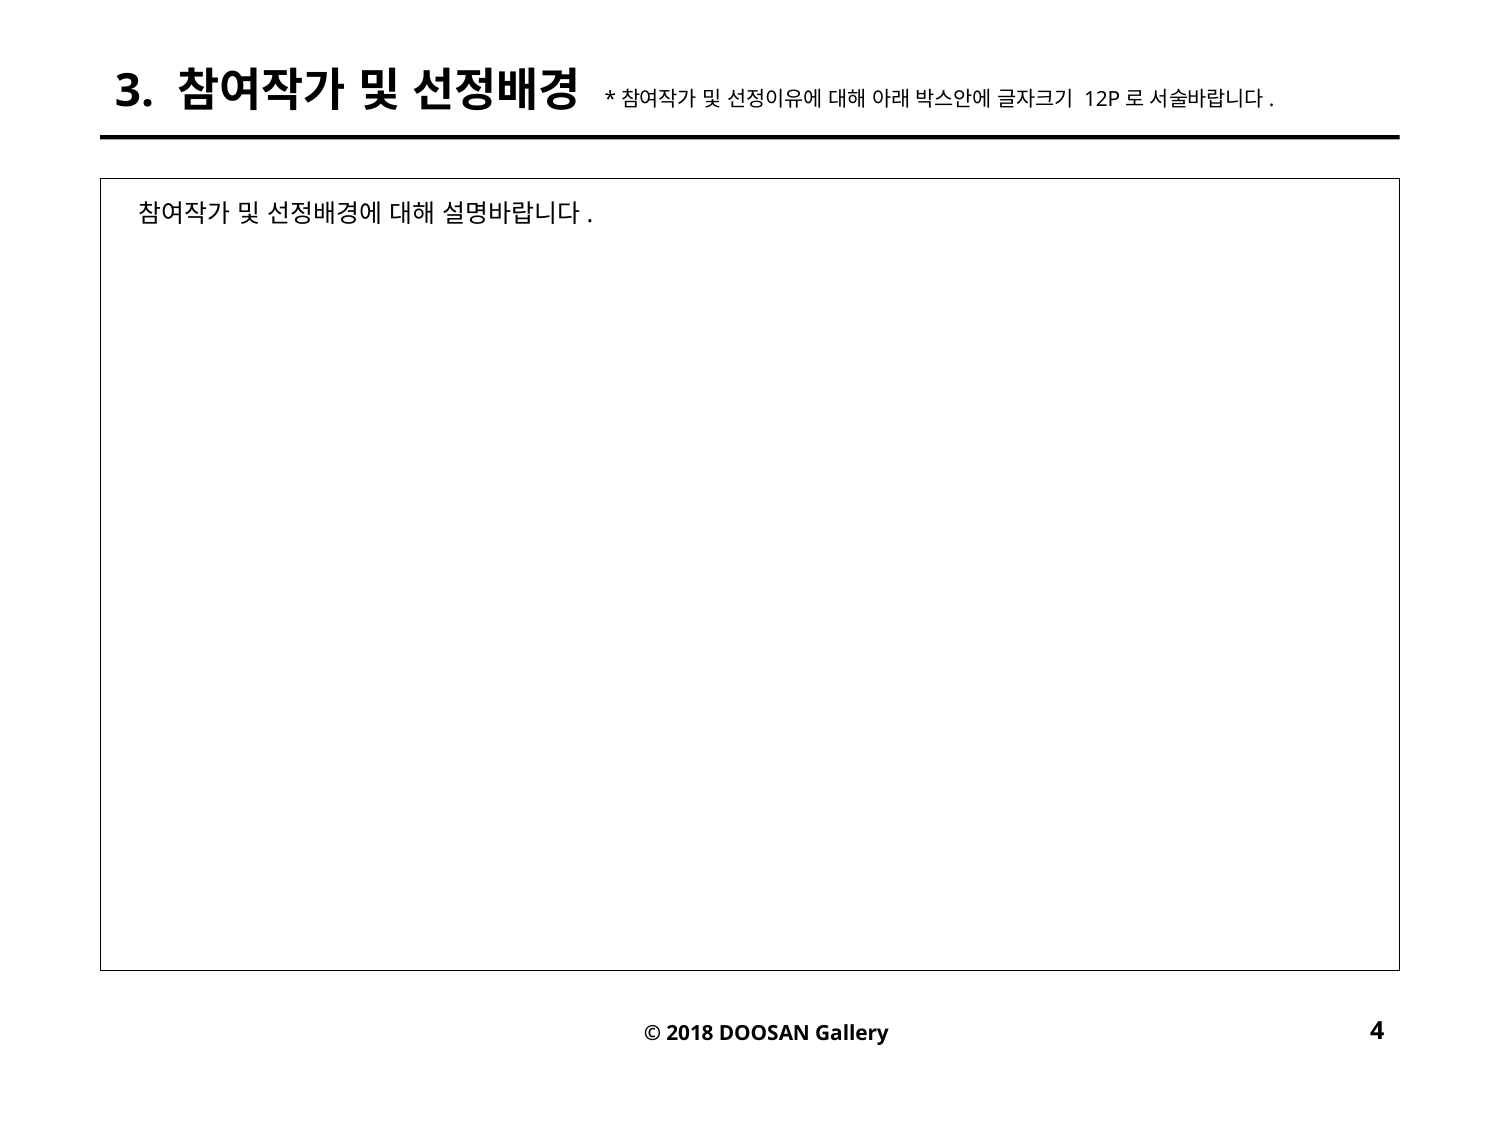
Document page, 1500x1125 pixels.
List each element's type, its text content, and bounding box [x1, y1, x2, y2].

text_box 3. 참여작가 및 선정배경 *참여작가 및 선정이유에 대해 아래 박스안에 글자크기 12P로 서술바랍니다. [100, 53, 1430, 124]
text_box [100, 178, 1400, 971]
text_box © 2018 DOOSAN Gallery [561, 1012, 972, 1053]
text_box 4 [1355, 1007, 1400, 1052]
text_box 참여작가 및 선정배경에 대해 설명바랍니다. [123, 190, 697, 236]
